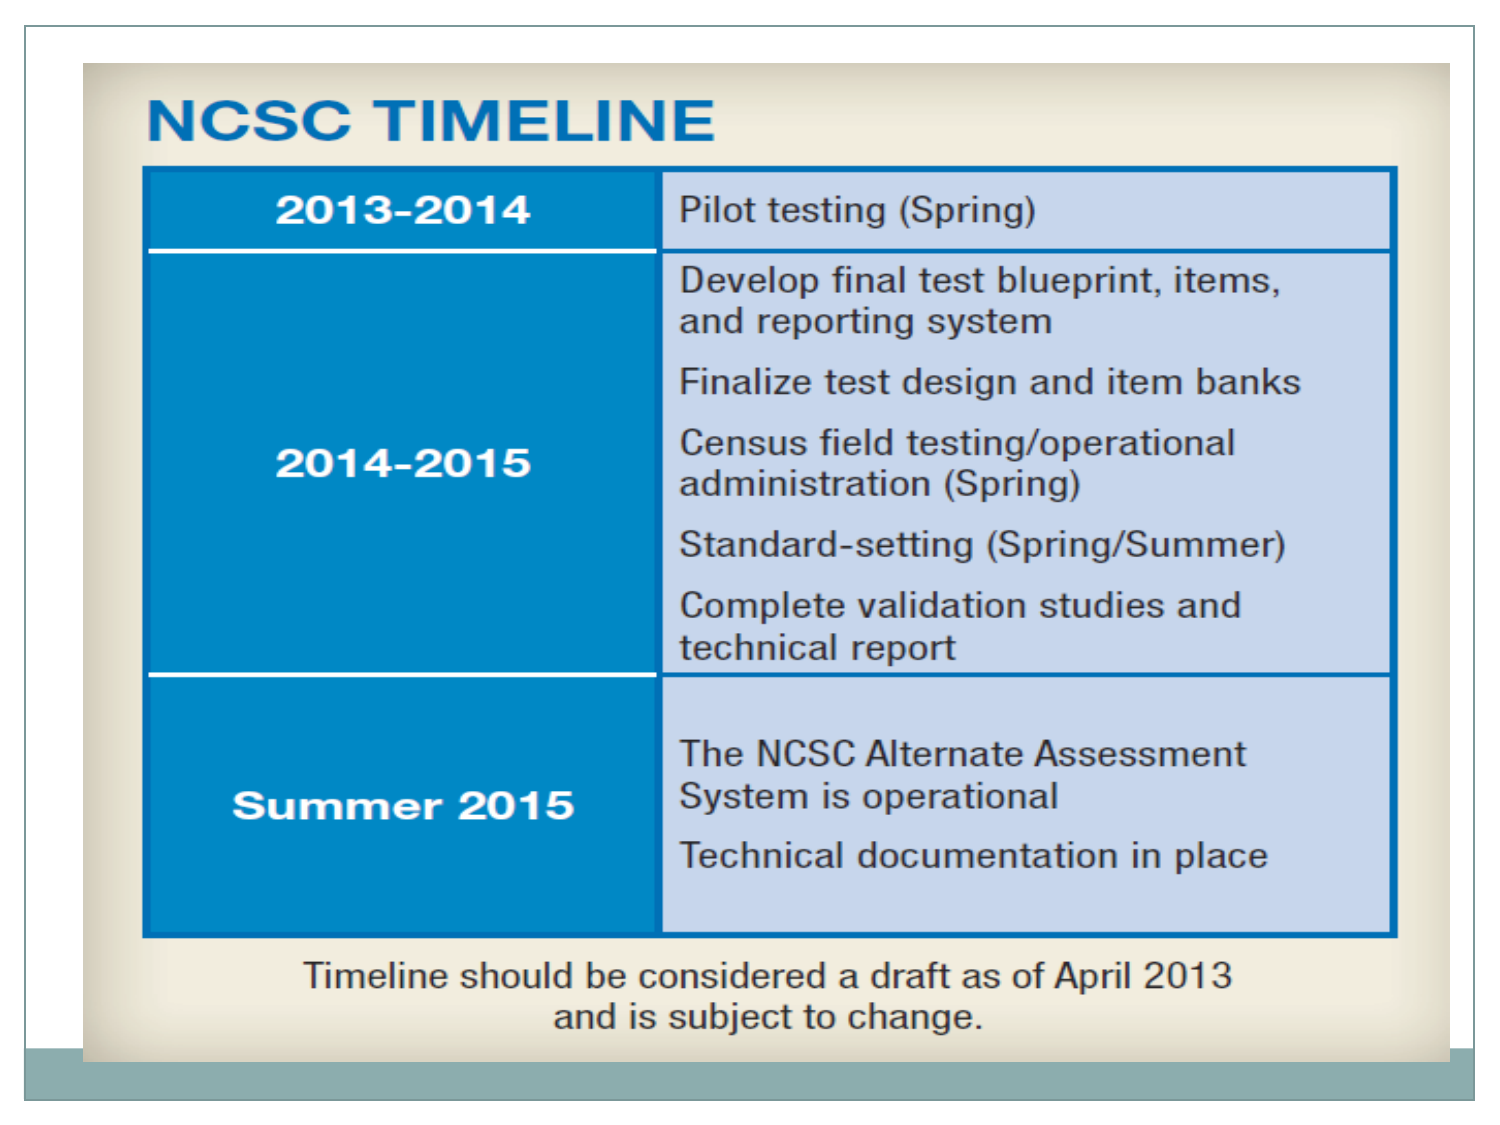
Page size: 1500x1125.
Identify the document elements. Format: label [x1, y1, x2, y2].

picture [83, 63, 1451, 1062]
